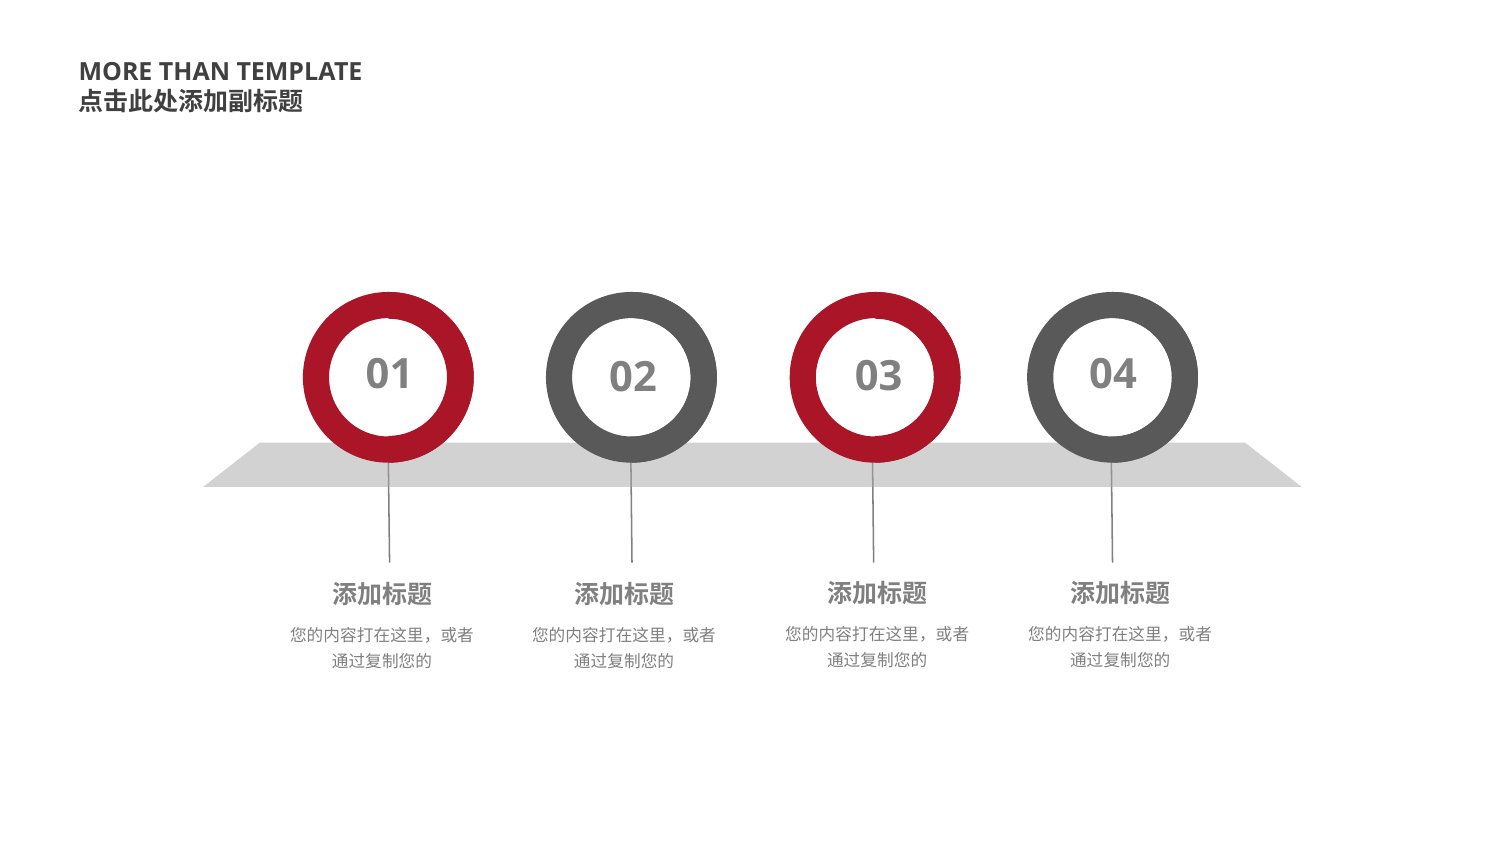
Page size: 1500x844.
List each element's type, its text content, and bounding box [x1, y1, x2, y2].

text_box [302, 291, 474, 463]
text_box [879, 442, 1105, 487]
text_box 您的内容打在这里，或者通过复制您的 [272, 613, 492, 677]
text_box 您的内容打在这里，或者通过复制您的 [768, 612, 987, 676]
text_box [395, 442, 625, 487]
text_box [203, 442, 382, 487]
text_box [789, 291, 961, 463]
text_box 添加标题 [515, 563, 734, 609]
text_box 添加标题 [768, 562, 987, 608]
text_box MORE THAN TEMPLATE 点击此处添加副标题 [58, 45, 792, 126]
text_box [638, 442, 867, 487]
text_box 您的内容打在这里，或者通过复制您的 [1011, 612, 1230, 676]
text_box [1026, 291, 1199, 463]
text_box 添加标题 [272, 563, 492, 609]
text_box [545, 291, 718, 463]
text_box 您的内容打在这里，或者通过复制您的 [515, 613, 734, 677]
text_box [1118, 442, 1302, 487]
text_box 添加标题 [1011, 562, 1230, 608]
